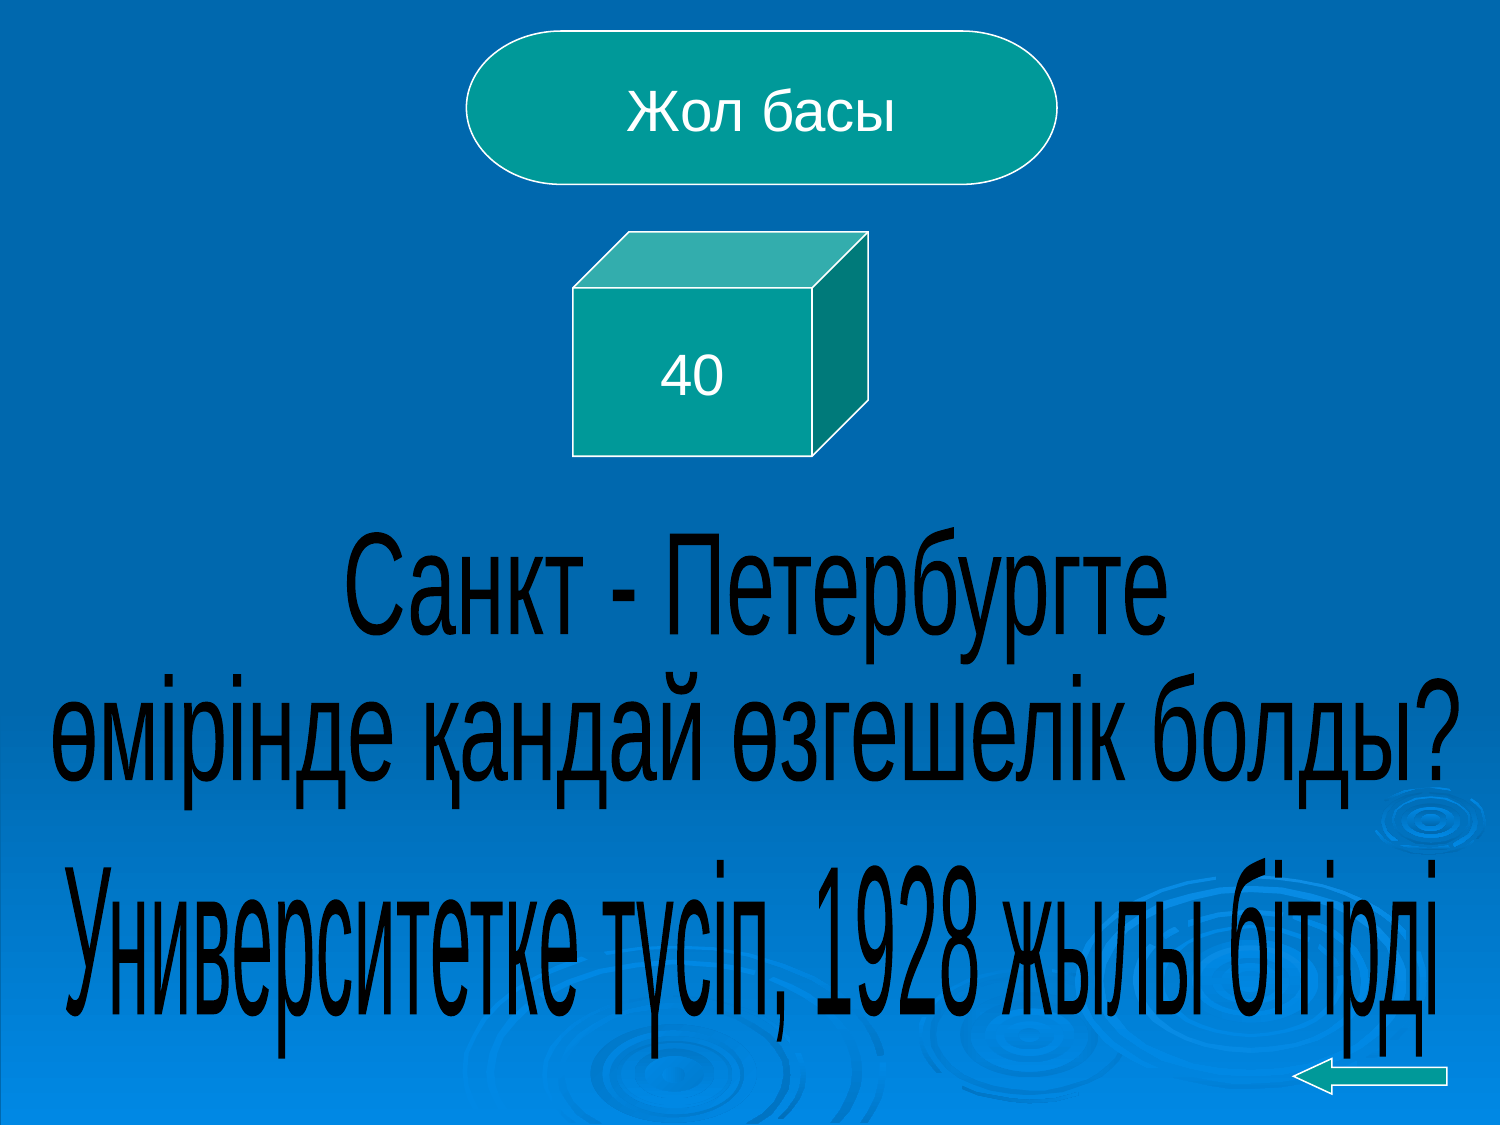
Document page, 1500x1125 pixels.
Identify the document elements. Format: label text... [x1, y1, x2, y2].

text_box 40 [572, 231, 869, 457]
text_box Жол басы [466, 31, 1058, 185]
text_box [1293, 1058, 1447, 1094]
